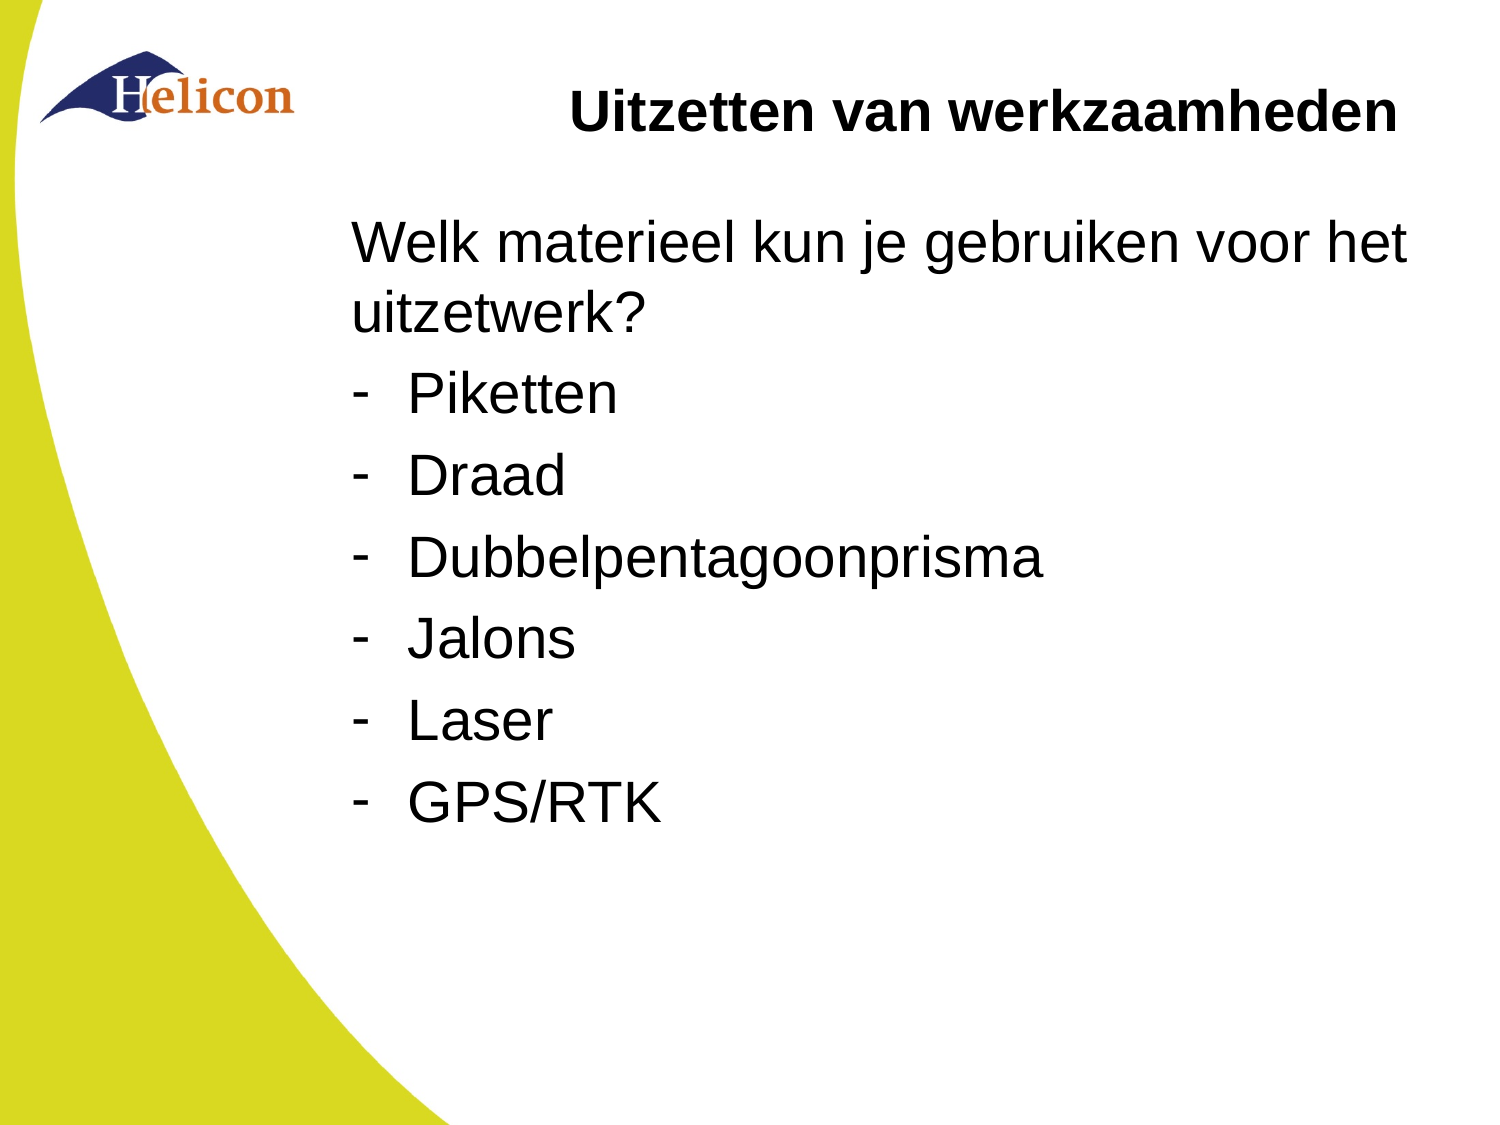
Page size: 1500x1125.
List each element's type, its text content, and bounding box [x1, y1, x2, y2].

list Welk materieel kun je gebruiken voor het uitzetwerk? Piketten Draad Dubbelpentagoonprisma Jalons Laser GPS/RTK [336, 196, 1425, 1005]
picture [0, 0, 1500, 1125]
title Uitzetten van werkzaamheden [324, 54, 1415, 161]
